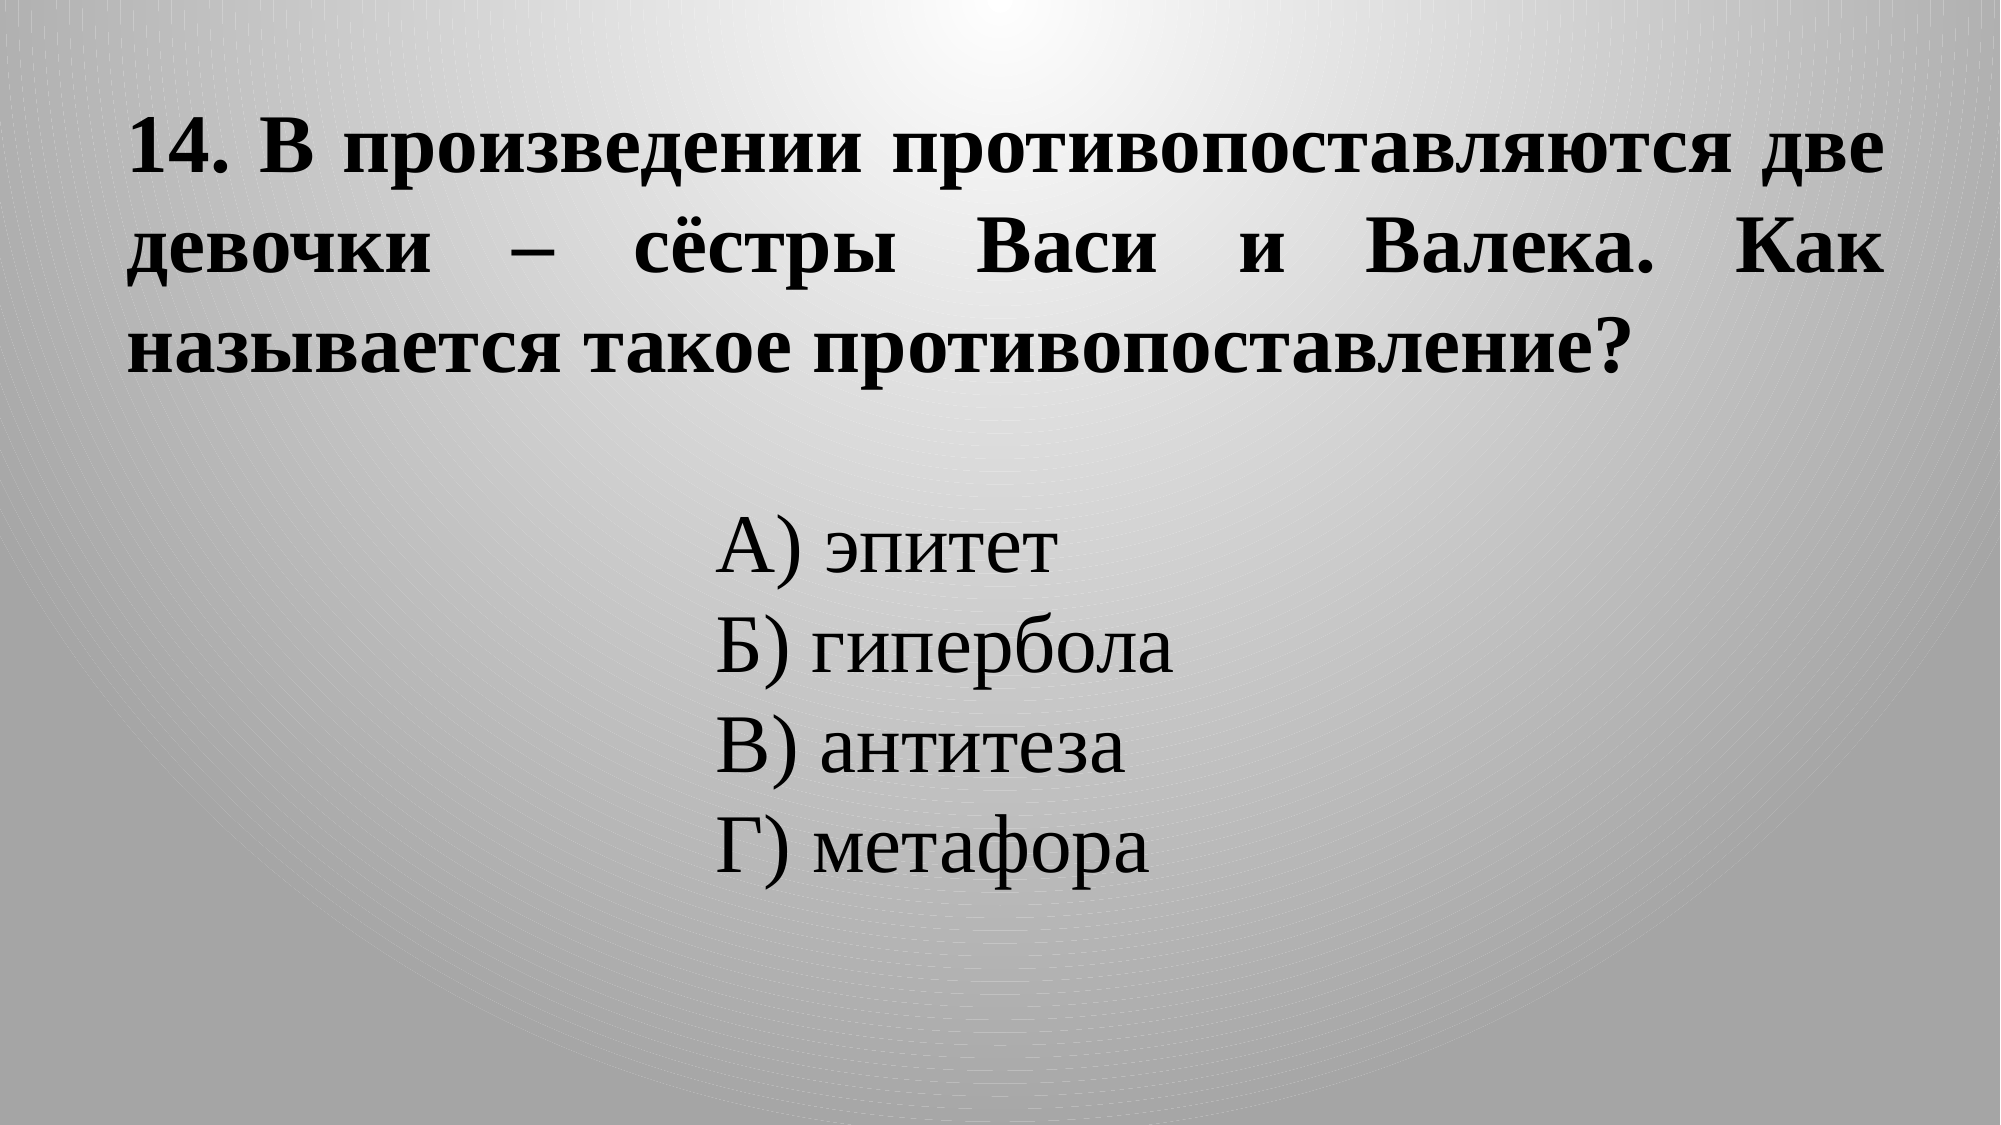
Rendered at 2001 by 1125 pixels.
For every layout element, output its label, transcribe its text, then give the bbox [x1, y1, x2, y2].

text_box 14. В произведении противопоставляются две девочки – сёстры Васи и Валека. Как называется такое противопоставление? А) эпитет Б) гипербола В) антитеза Г) метафора [112, 81, 1901, 1097]
